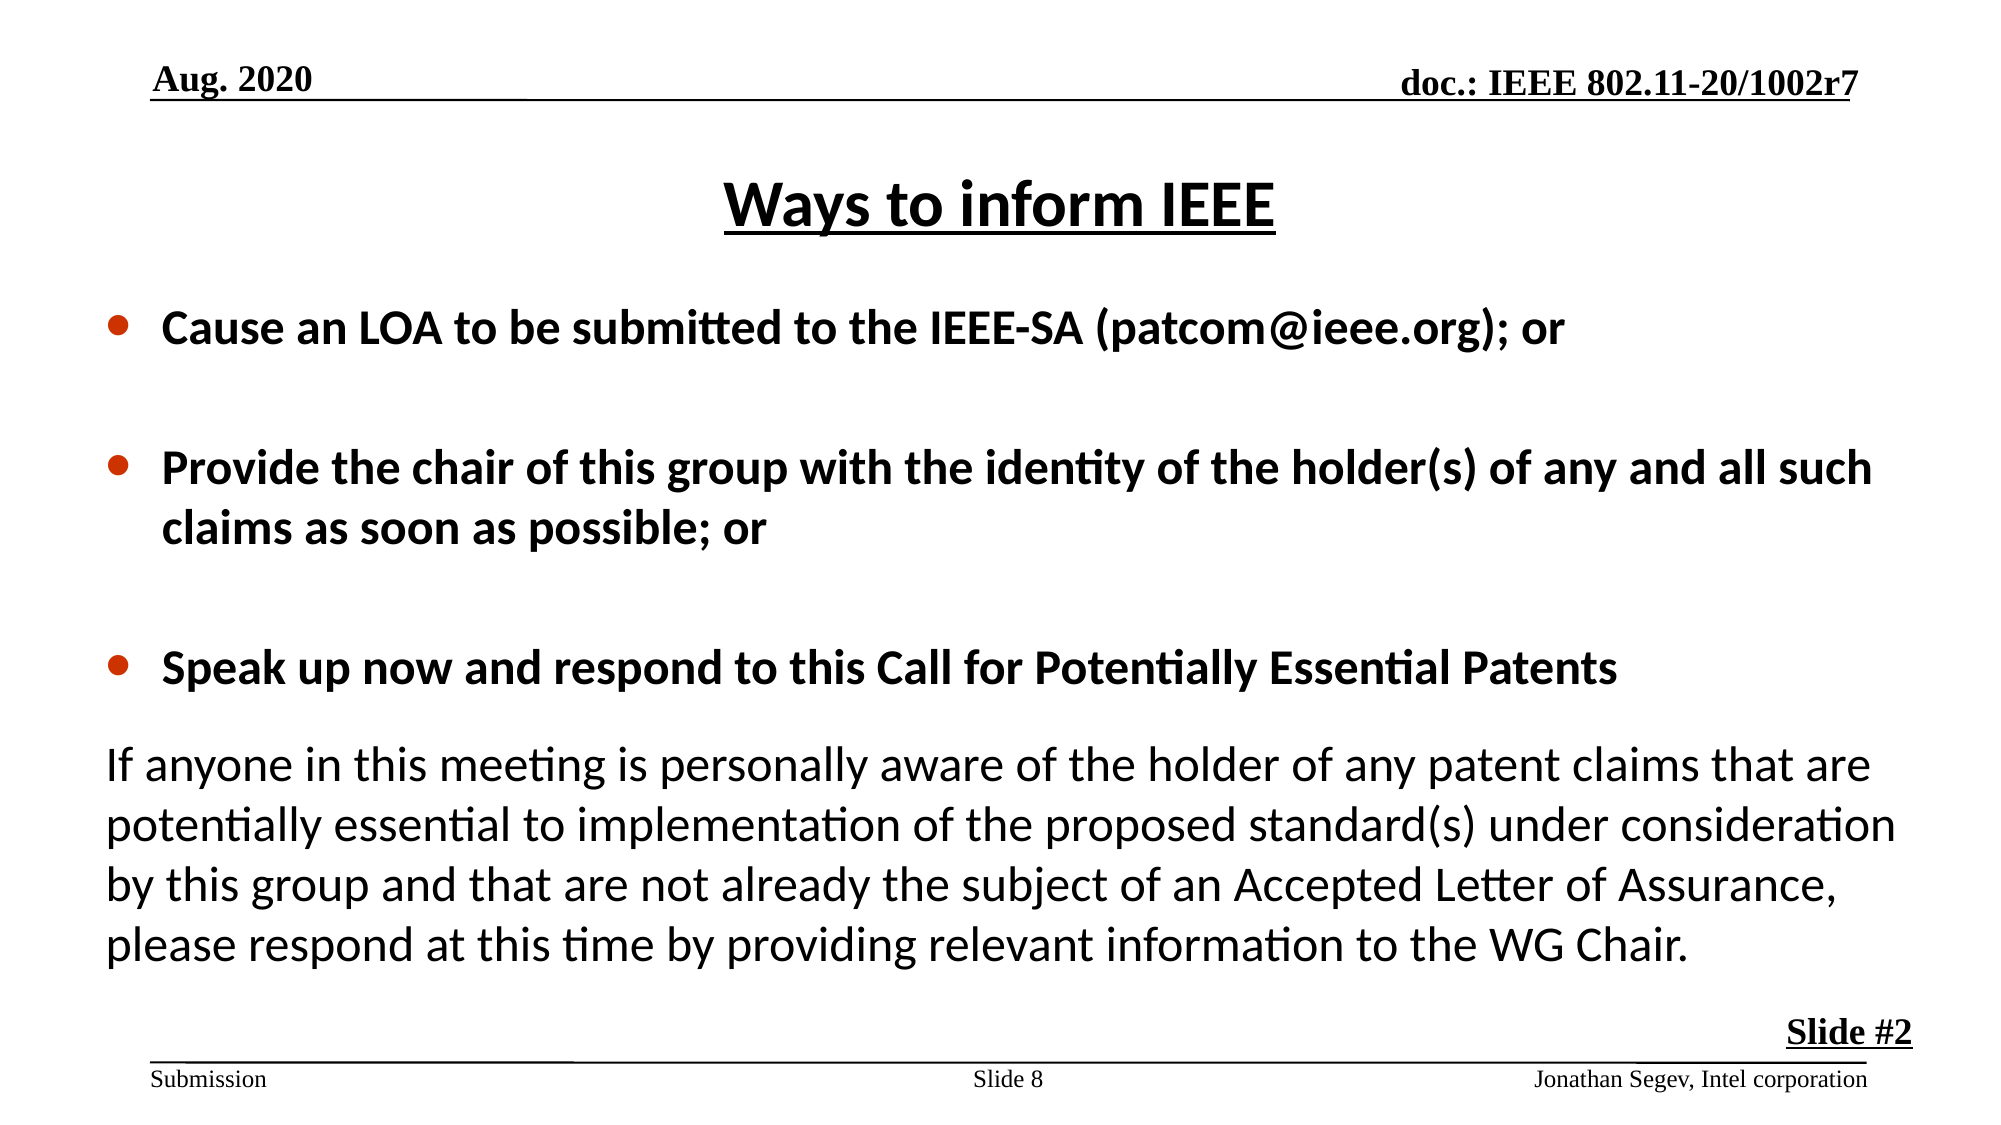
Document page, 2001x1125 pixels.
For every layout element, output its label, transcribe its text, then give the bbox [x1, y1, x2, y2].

text_box Slide #2 [1771, 999, 1928, 1060]
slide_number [152, 54, 563, 100]
title Ways to inform IEEE [149, 112, 1850, 286]
list Cause an LOA to be submitted to the IEEE-SA (patcom@ieee.org); or Provide the chair of this group with the identity of the holder(s) of any and all such claims as soon as possible; or Speak up now and respond to this Call for Potentially Essential Patents If anyone in this meeting is personally aware of the holder of any patent claims that are potentially essential to implementation of the proposed standard(s) under consideration by this group and that are not already the subject of an Accepted Letter of Assurance, please respond at this time by providing relevant information to the WG Chair. [90, 286, 1946, 1000]
slide_number Slide 8 [950, 1061, 1067, 1123]
footer Jonathan Segev, Intel corporation [1171, 1061, 1869, 1093]
